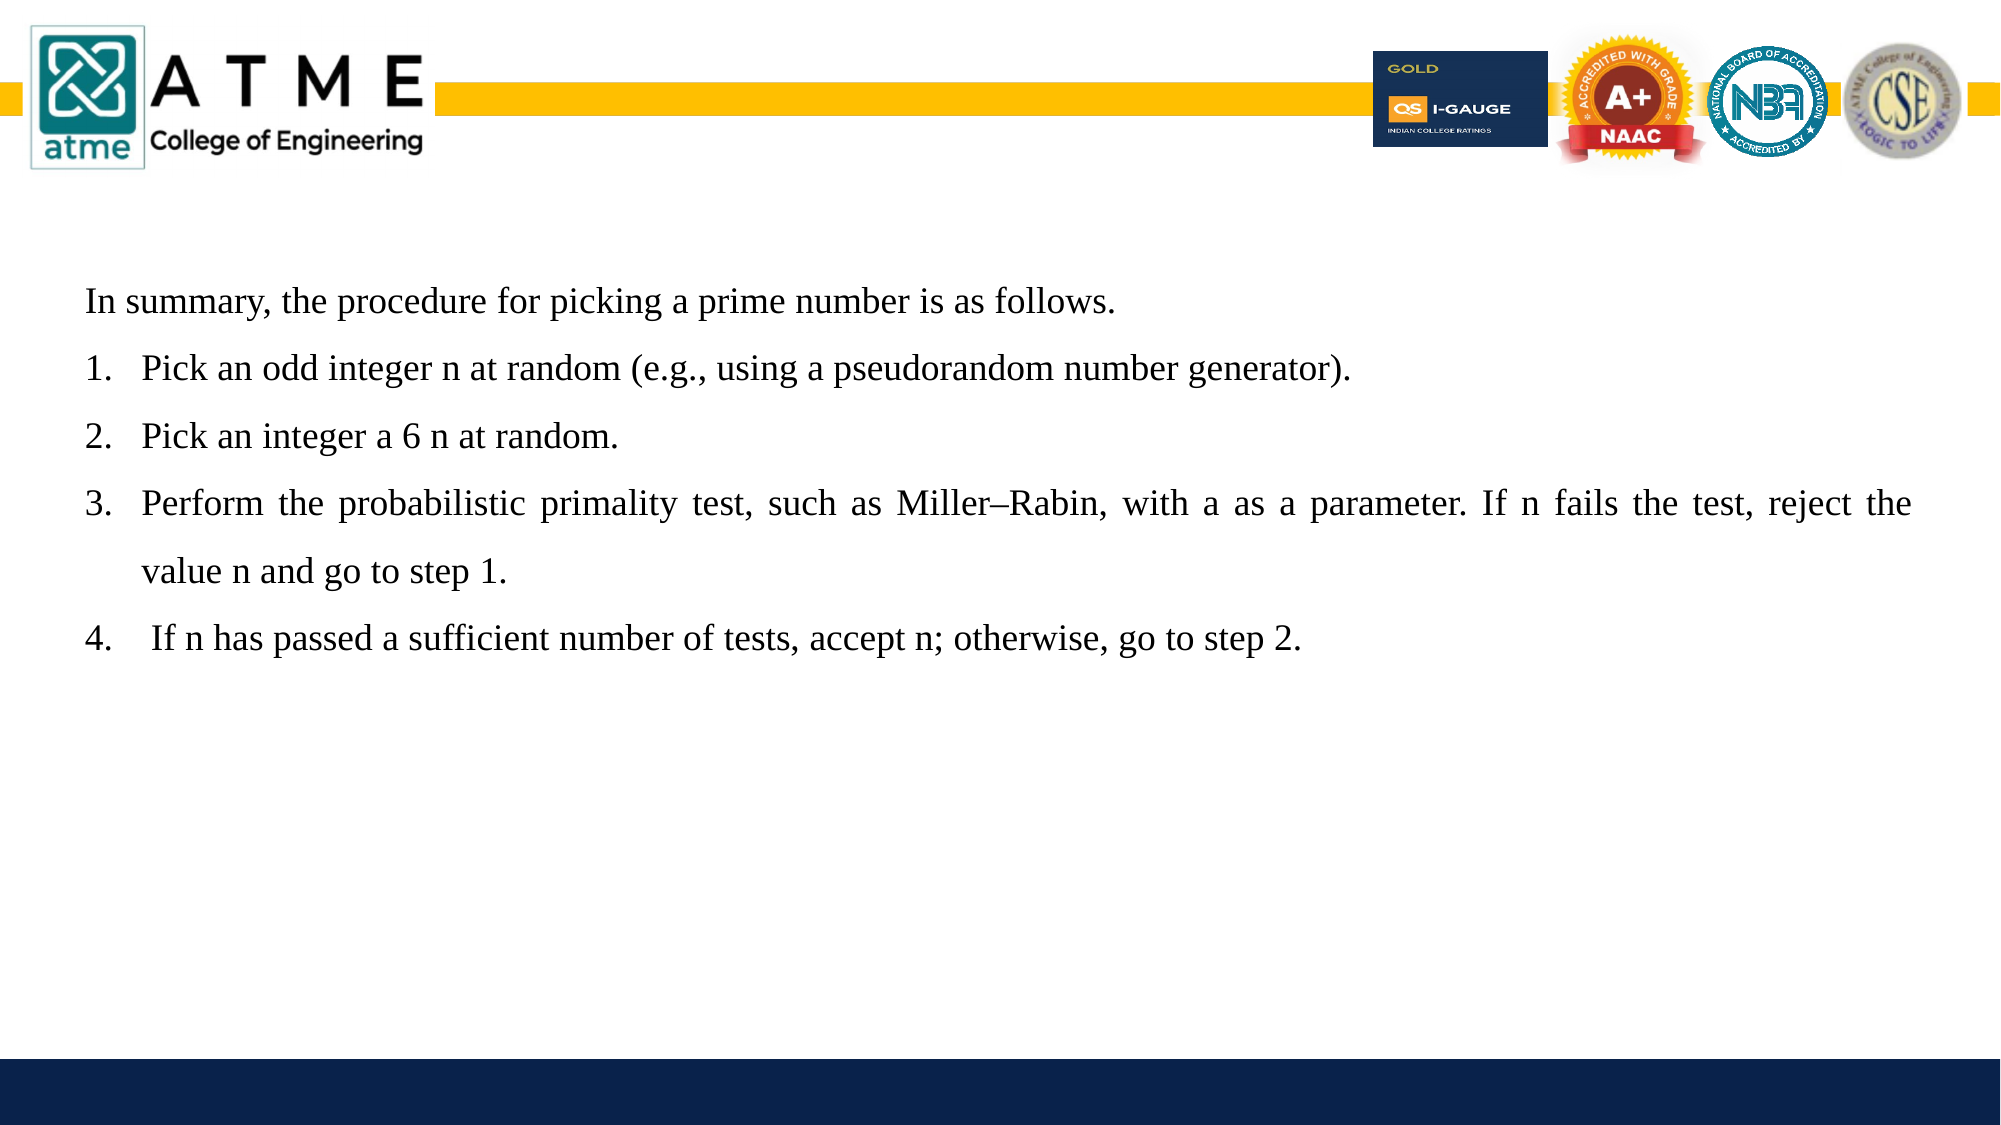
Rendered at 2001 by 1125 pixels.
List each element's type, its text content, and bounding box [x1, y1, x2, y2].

picture [22, 15, 435, 178]
picture [1373, 20, 1828, 180]
picture [0, 1059, 2001, 1125]
text_box In summary, the procedure for picking a prime number is as follows. Pick an odd integer n at random (e.g., using a pseudorandom number generator). Pick an integer a 6 n at random. Perform the probabilistic primality test, such as Miller–Rabin, with a as a parameter. If n fails the test, reject the value n and go to step 1. If n has passed a sufficient number of tests, accept n; otherwise, go to step 2. [70, 245, 1930, 666]
picture [1840, 26, 1968, 176]
